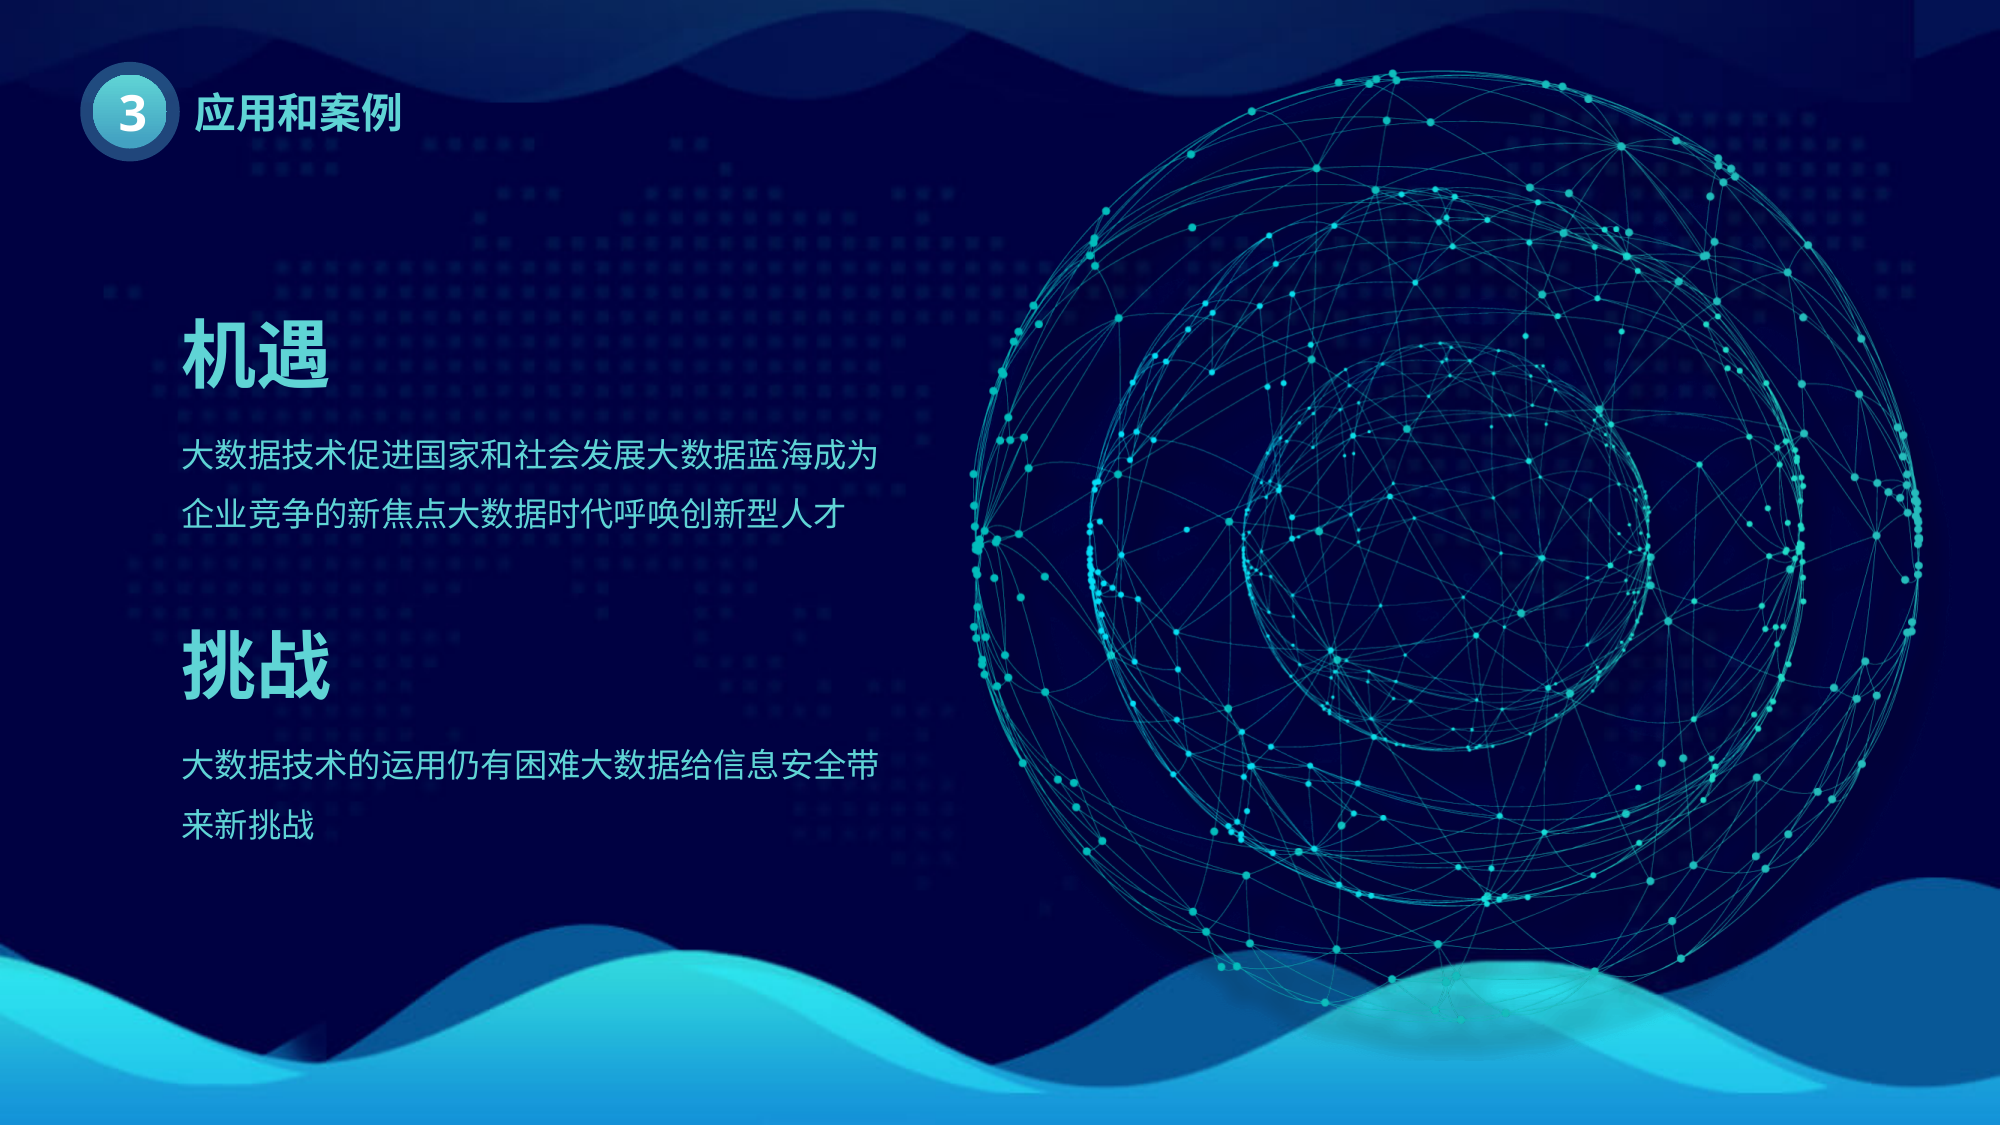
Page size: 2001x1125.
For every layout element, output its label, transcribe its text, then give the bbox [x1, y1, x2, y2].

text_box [80, 61, 578, 162]
text_box 大数据技术促进国家和社会发展大数据蓝海成为企业竞争的新焦点大数据时代呼唤创新型人才 [166, 406, 845, 541]
text_box 挑战 [166, 610, 559, 716]
picture [0, 0, 2000, 1125]
text_box 机遇 [166, 300, 559, 406]
text_box 大数据技术的运用仍有困难大数据给信息安全带来新挑战 [166, 717, 845, 852]
